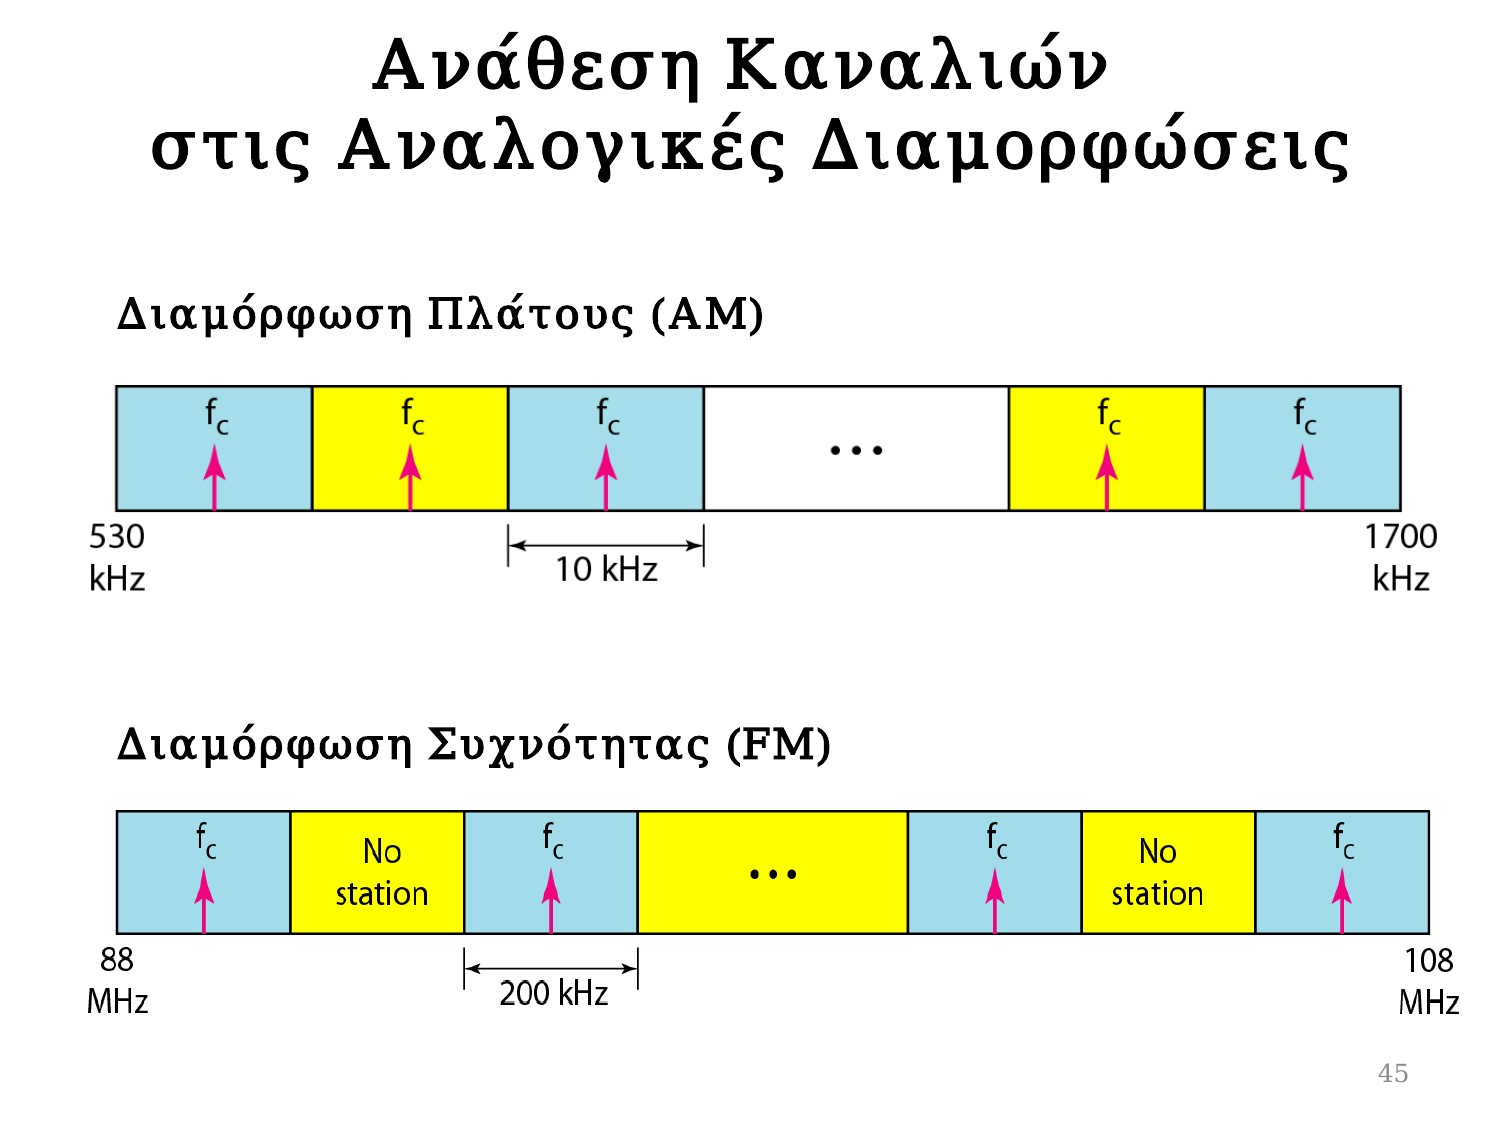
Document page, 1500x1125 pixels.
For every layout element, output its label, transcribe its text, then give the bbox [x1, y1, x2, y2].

picture [88, 385, 1439, 600]
text_box Διαμόρφωση Πλάτους (ΑΜ) [100, 278, 1092, 344]
title Ανάθεση Καναλιών στις Αναλογικές Διαμορφώσεις [75, 7, 1425, 195]
picture [86, 810, 1459, 1024]
slide_number 45 [1222, 1042, 1425, 1103]
text_box Διαμόρφωση Συχνότητας (FΜ) [100, 709, 1092, 775]
